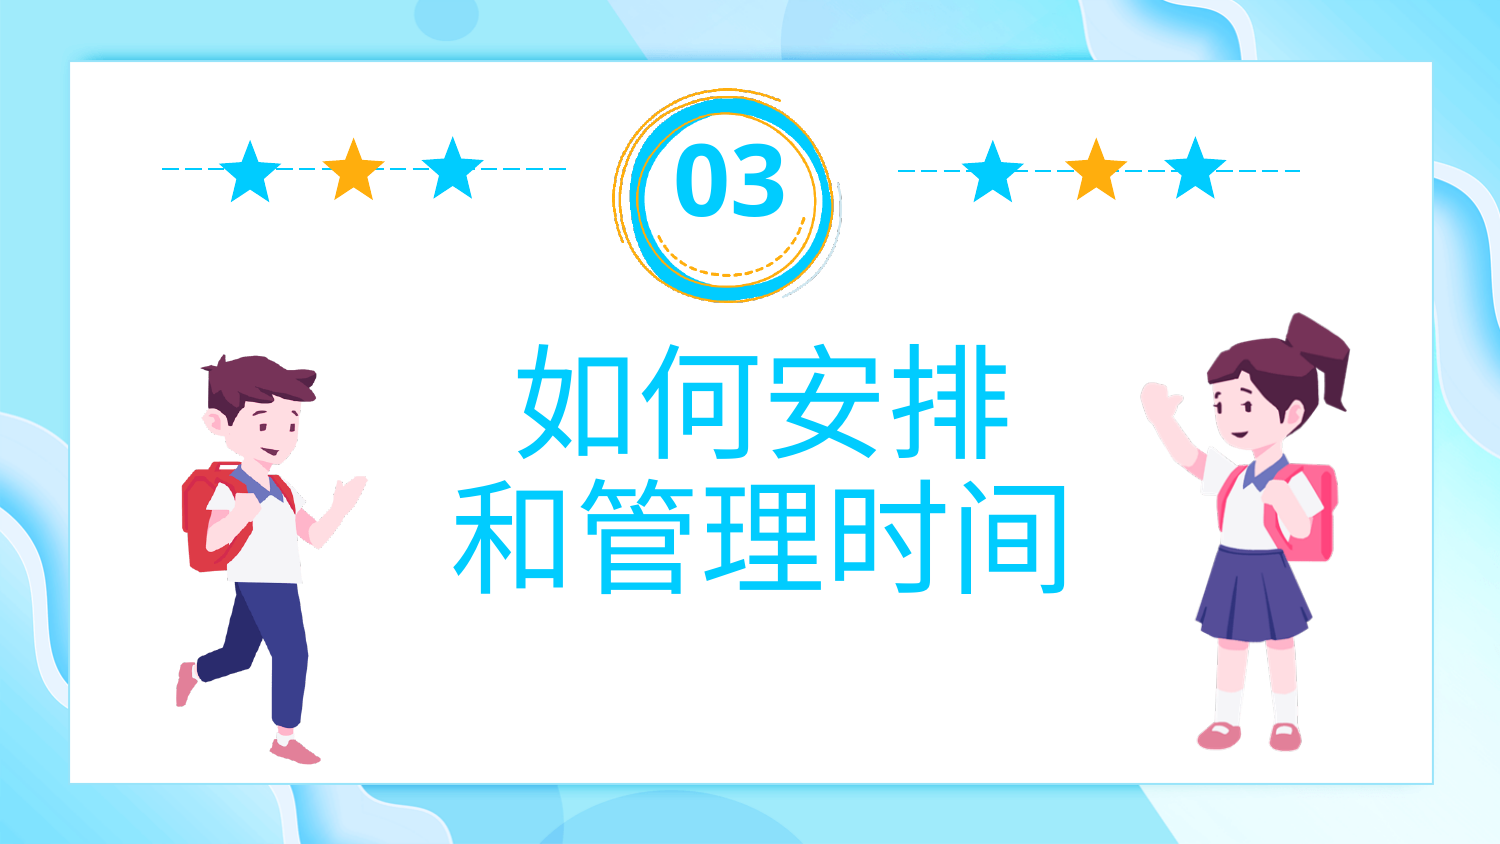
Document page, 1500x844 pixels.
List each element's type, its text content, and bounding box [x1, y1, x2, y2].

text_box [223, 169, 277, 205]
text_box [216, 136, 284, 168]
text_box [430, 169, 476, 201]
text_box [1161, 133, 1230, 171]
text_box [1062, 134, 1131, 171]
text_box [959, 136, 1027, 171]
text_box [969, 172, 1017, 205]
text_box [329, 169, 378, 203]
text_box [319, 134, 388, 168]
picture [0, 0, 1500, 844]
text_box [1174, 172, 1217, 201]
text_box [1075, 172, 1118, 203]
text_box [418, 133, 487, 168]
text_box 如何安排 和管理时间 [386, 334, 1130, 585]
